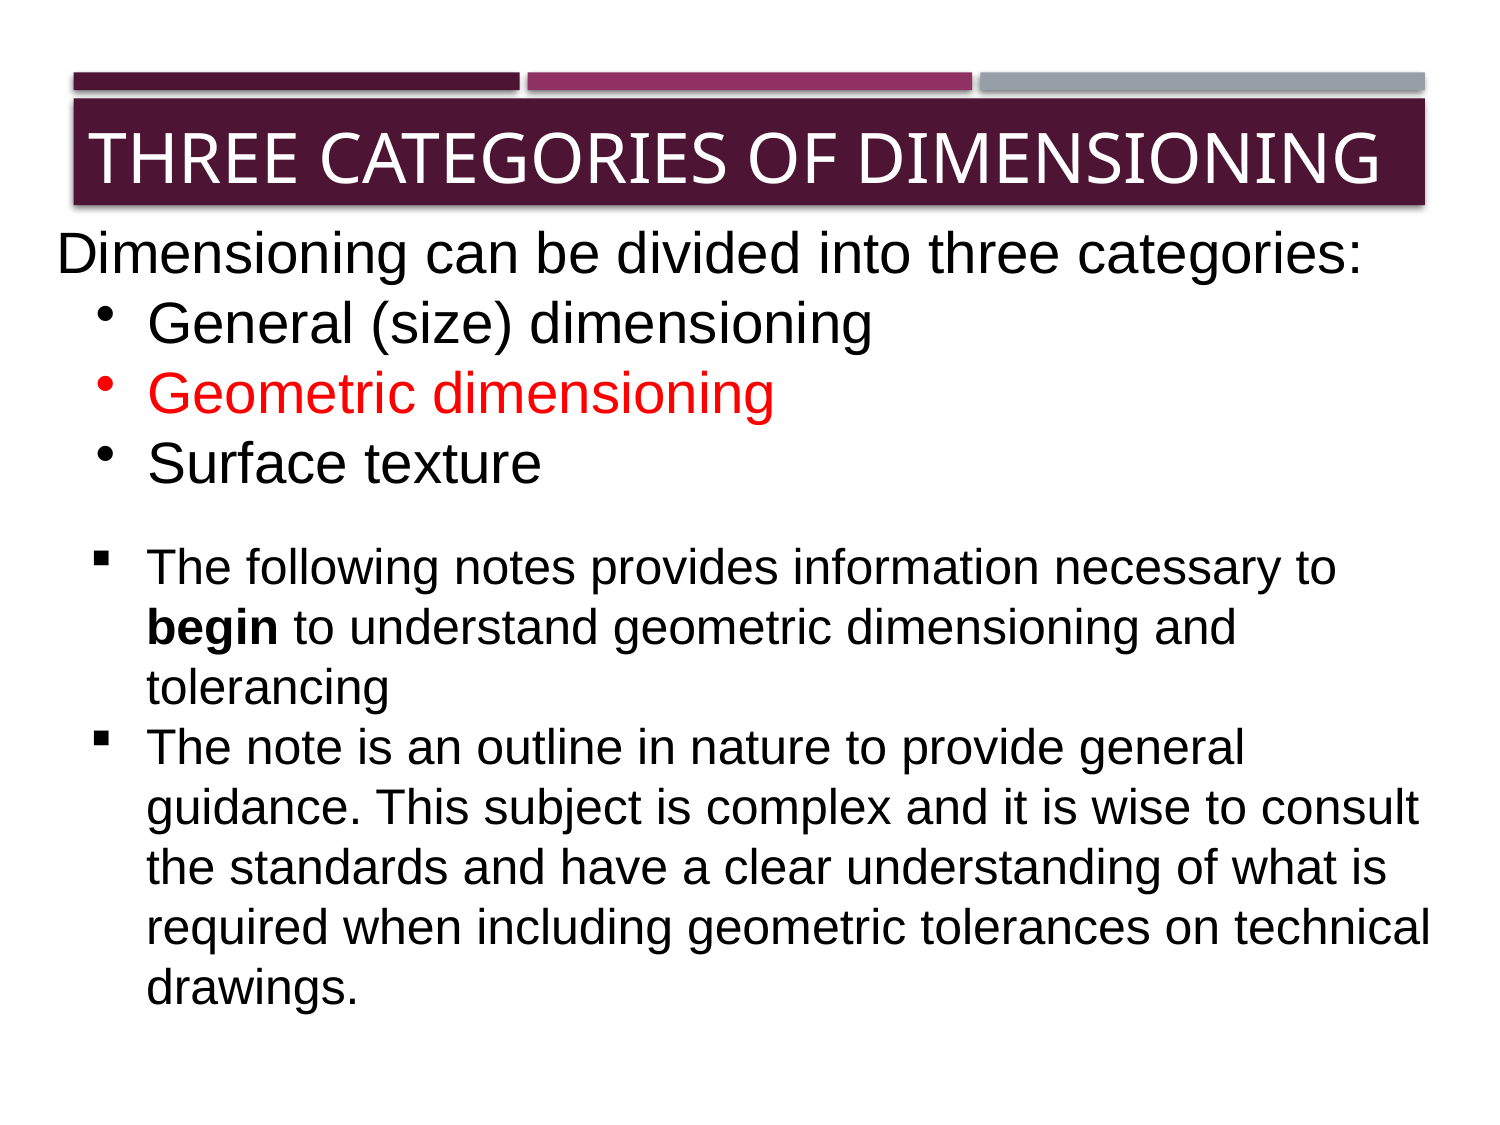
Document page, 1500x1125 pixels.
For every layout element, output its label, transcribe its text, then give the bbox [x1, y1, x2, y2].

text_box The following notes provides information necessary to begin to understand geometric dimensioning and tolerancing The note is an outline in nature to provide general guidance. This subject is complex and it is wise to consult the standards and have a clear understanding of what is required when including geometric tolerances on technical drawings. [0, 527, 1447, 1022]
text_box Dimensioning can be divided into three categories: General (size) dimensioning Geometric dimensioning Surface texture [41, 208, 1424, 527]
title Three Categories of Dimensioning [73, 98, 1425, 206]
